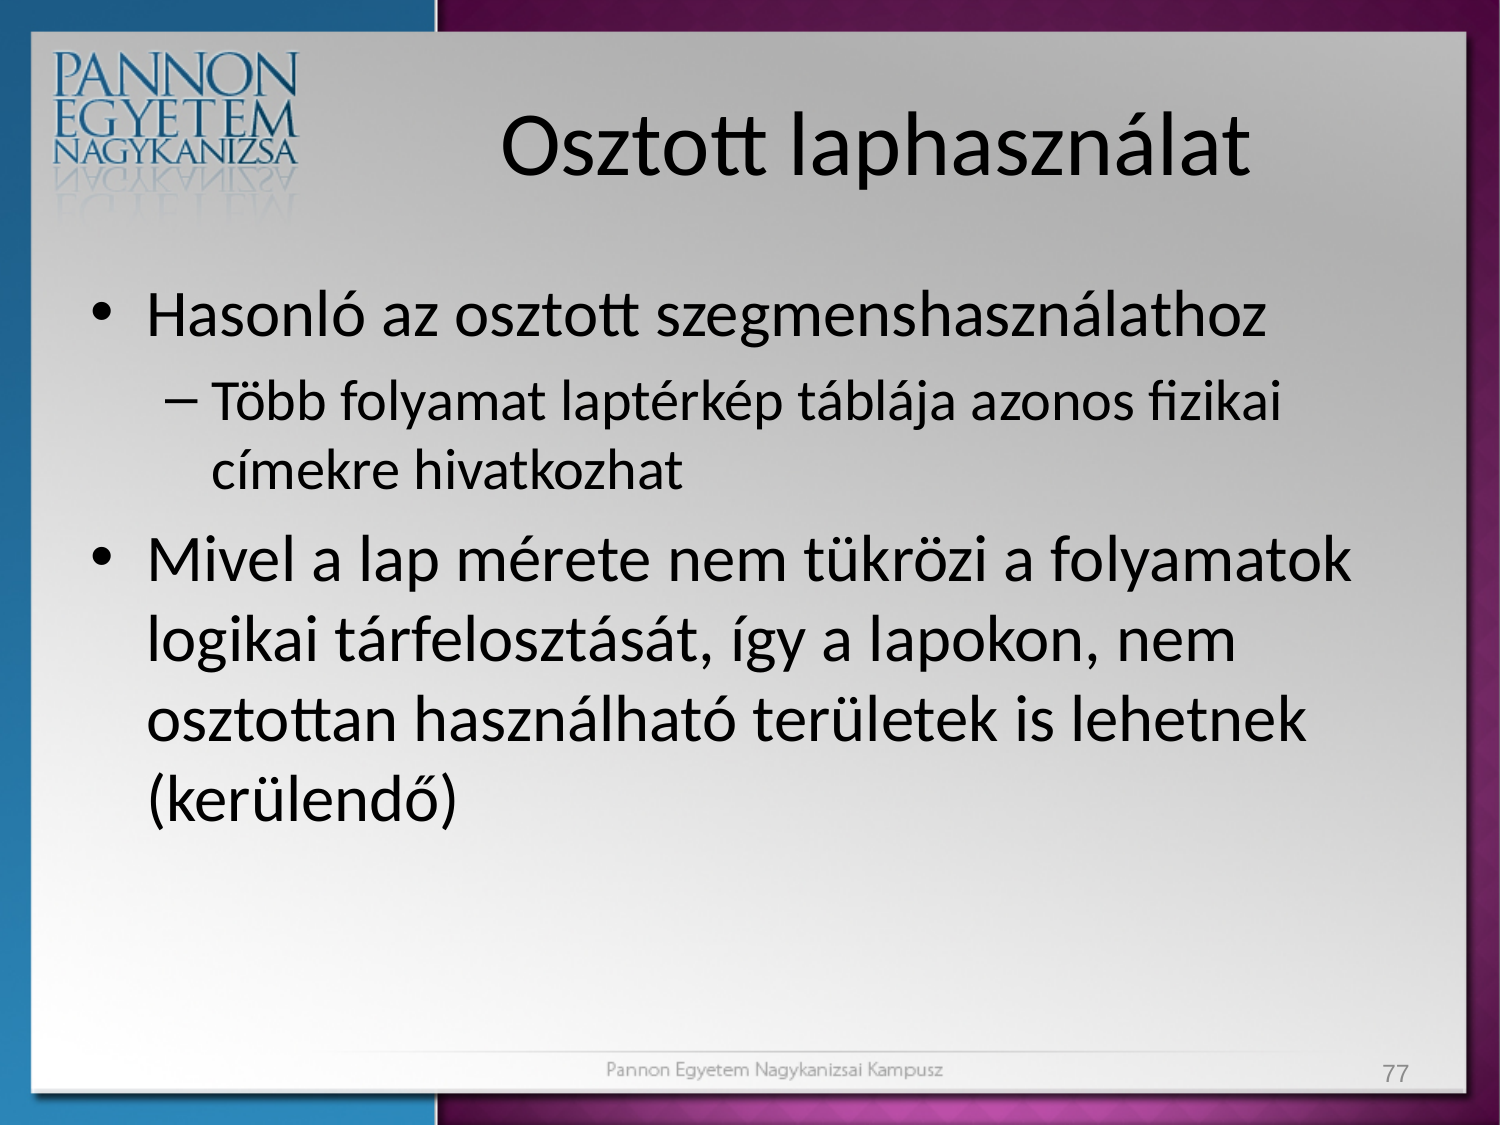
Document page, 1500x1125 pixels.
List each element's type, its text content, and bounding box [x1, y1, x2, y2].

picture [0, 0, 1500, 1125]
slide_number 77 [1074, 1042, 1425, 1103]
list Hasonló az osztott szegmenshasználathoz Több folyamat laptérkép táblája azonos fizikai címekre hivatkozhat Mivel a lap mérete nem tükrözi a folyamatok logikai tárfelosztását, így a lapokon, nem osztottan használható területek is lehetnek (kerülendő) [75, 262, 1425, 1038]
title Osztott laphasználat [328, 45, 1425, 233]
